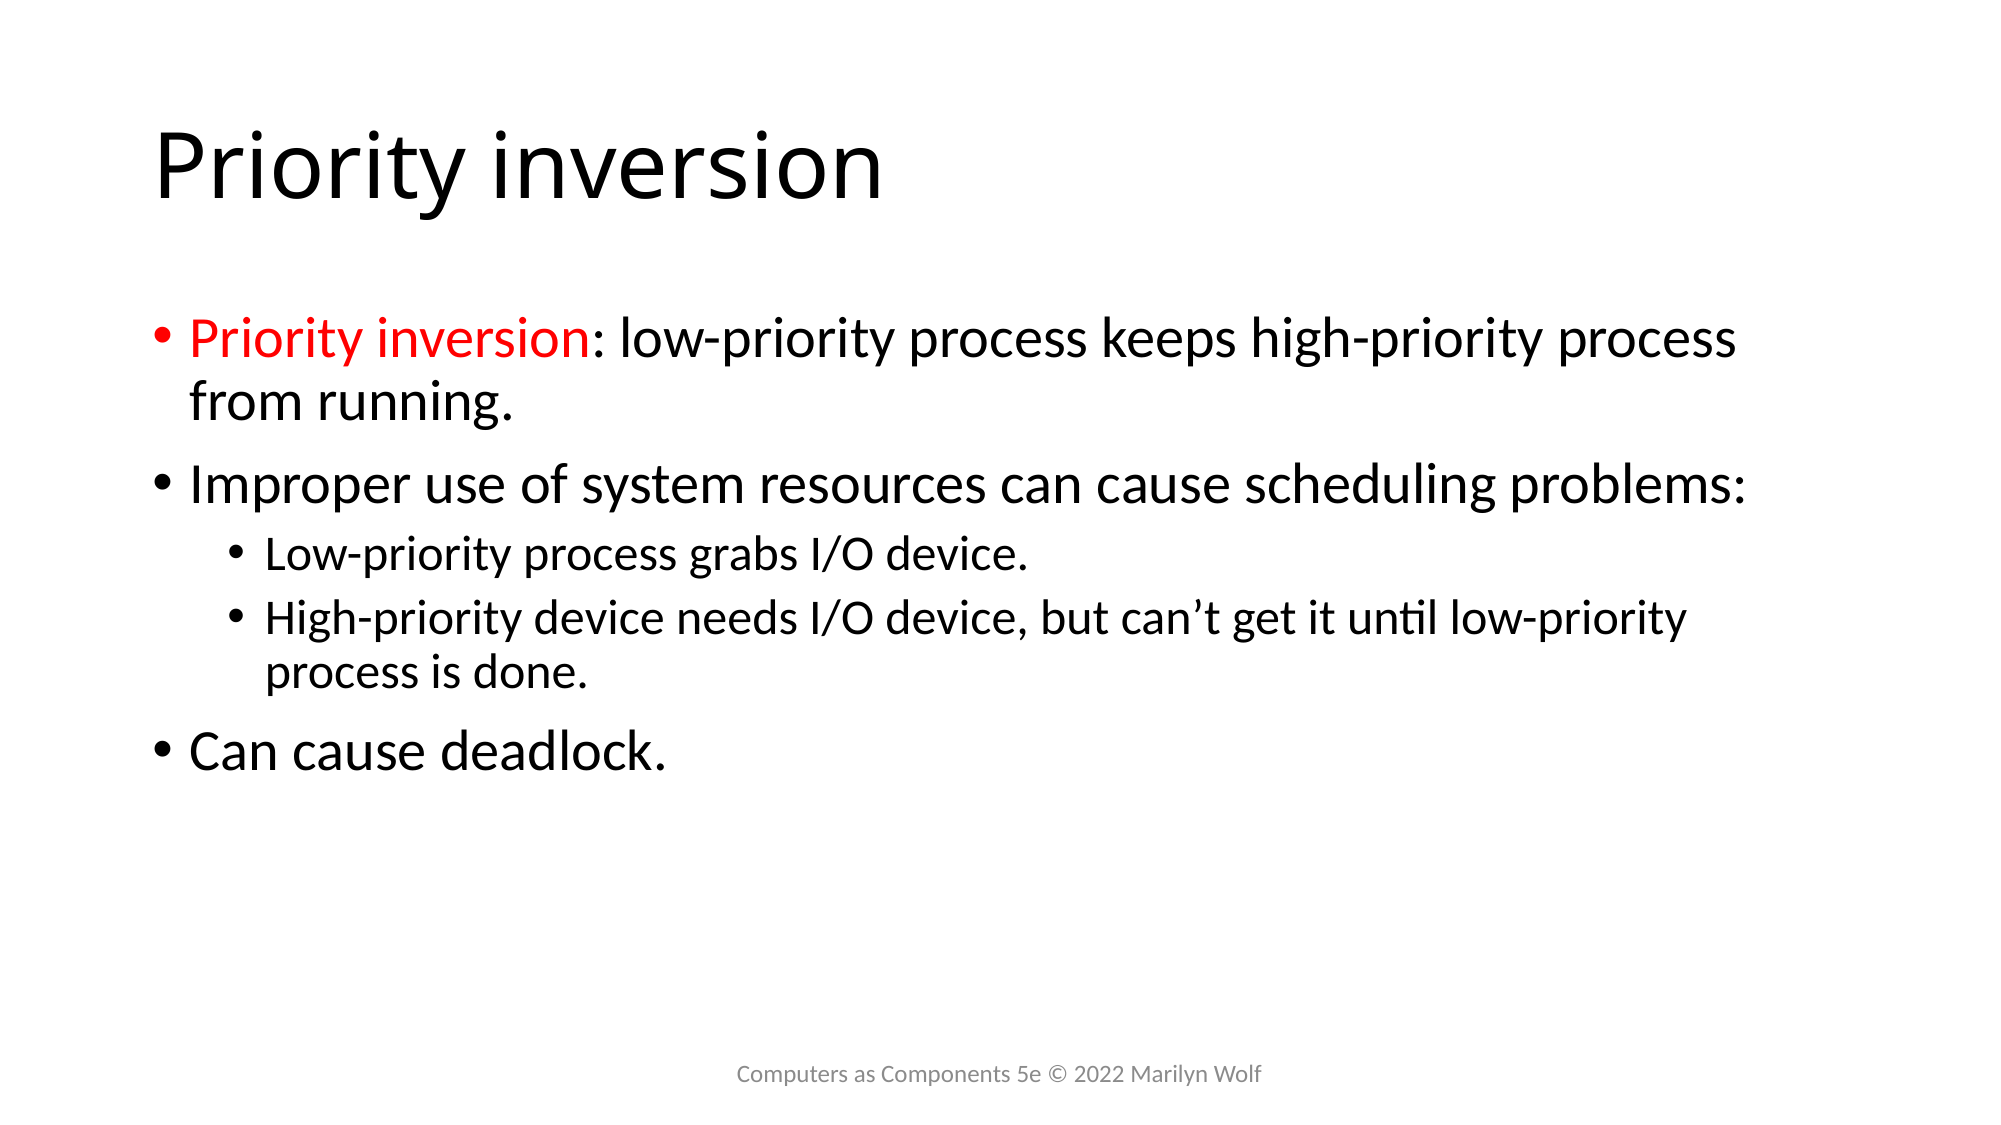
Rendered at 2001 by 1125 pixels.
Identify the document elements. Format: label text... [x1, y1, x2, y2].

title Priority inversion [137, 59, 1863, 278]
list Priority inversion: low-priority process keeps high-priority process from running. Improper use of system resources can cause scheduling problems: Low-priority process grabs I/O device. High-priority device needs I/O device, but can’t get it until low-priority process is done. Can cause deadlock. [137, 299, 1863, 1014]
footer Computers as Components 5e © 2022 Marilyn Wolf [662, 1042, 1338, 1103]
